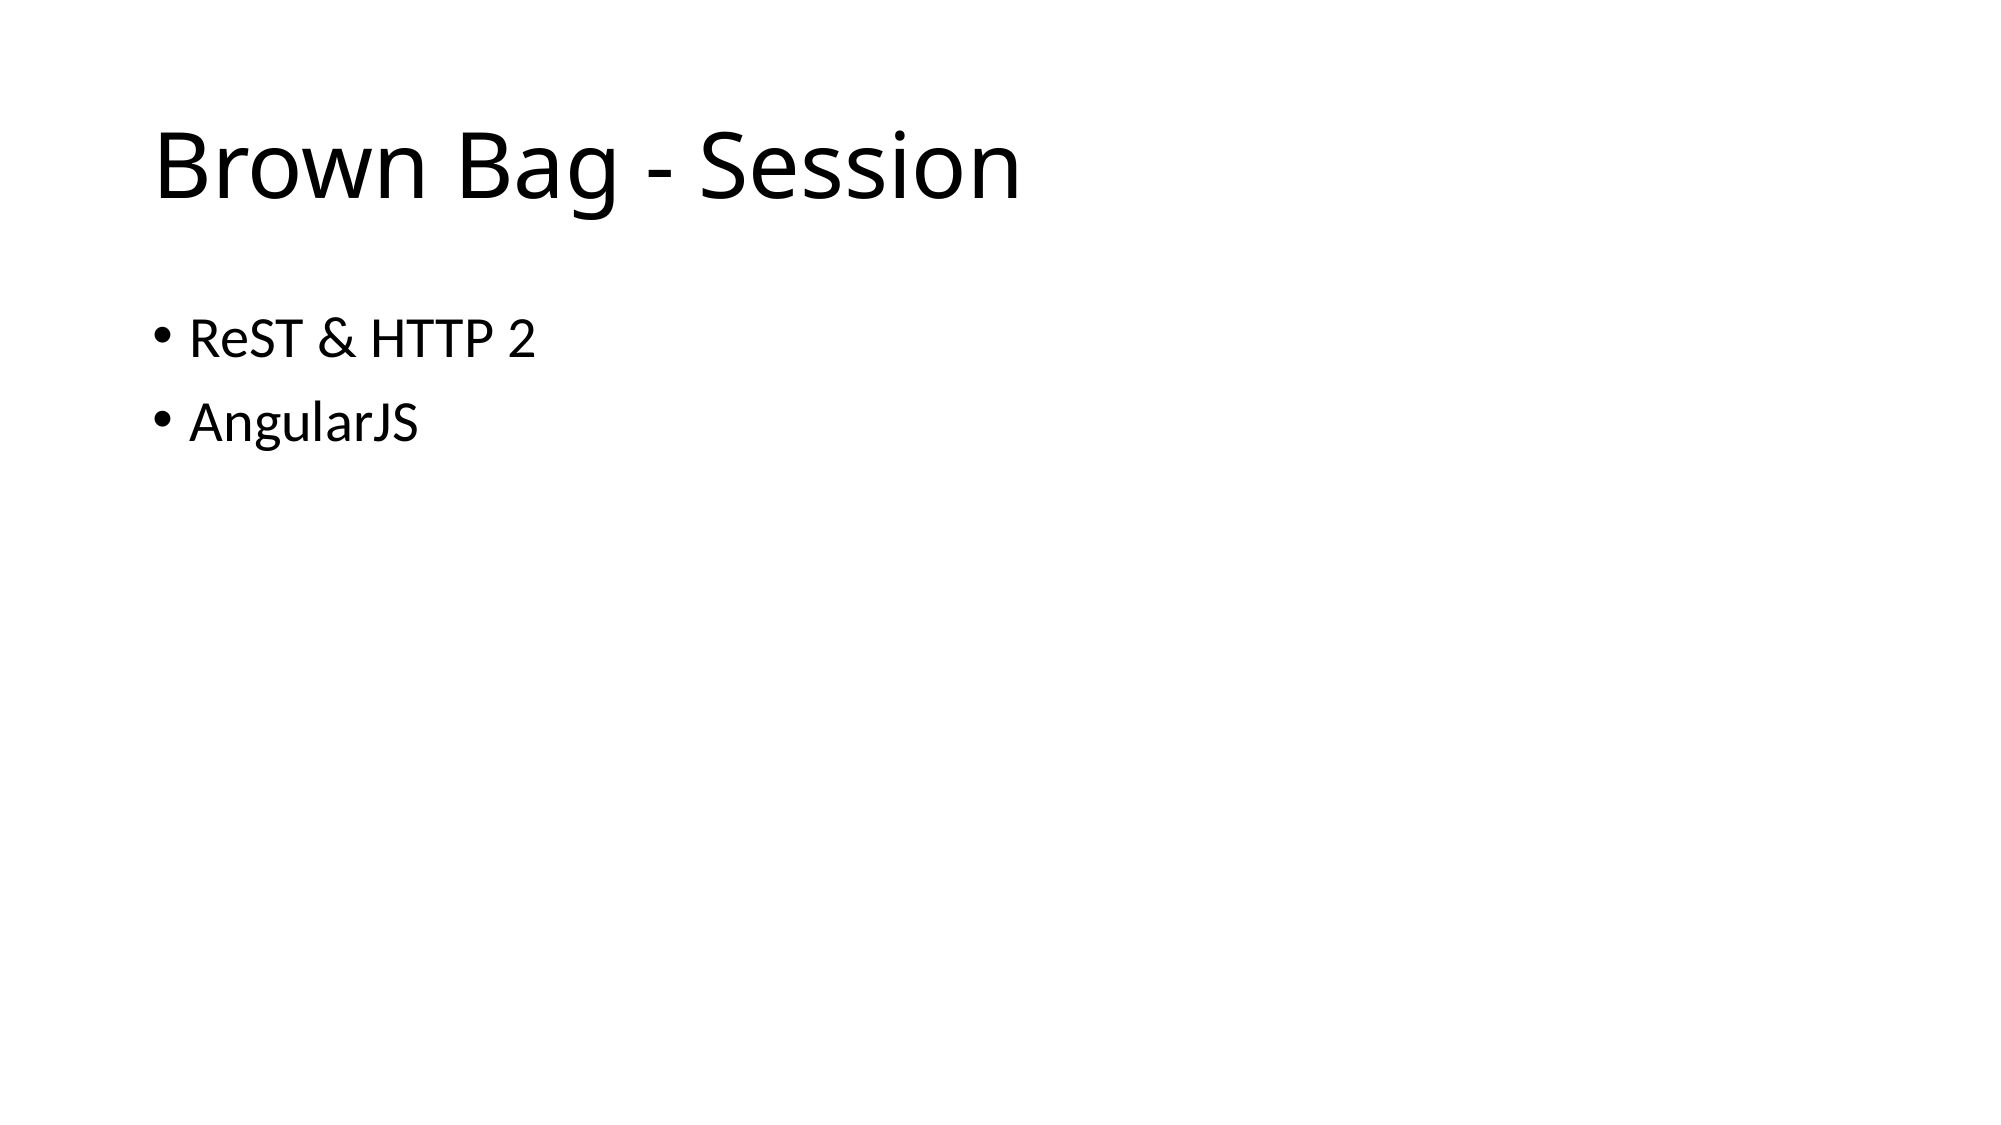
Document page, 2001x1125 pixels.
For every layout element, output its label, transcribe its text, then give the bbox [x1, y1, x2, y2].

list ReST & HTTP 2 AngularJS [137, 299, 1863, 1014]
title Brown Bag - Session [137, 59, 1863, 278]
